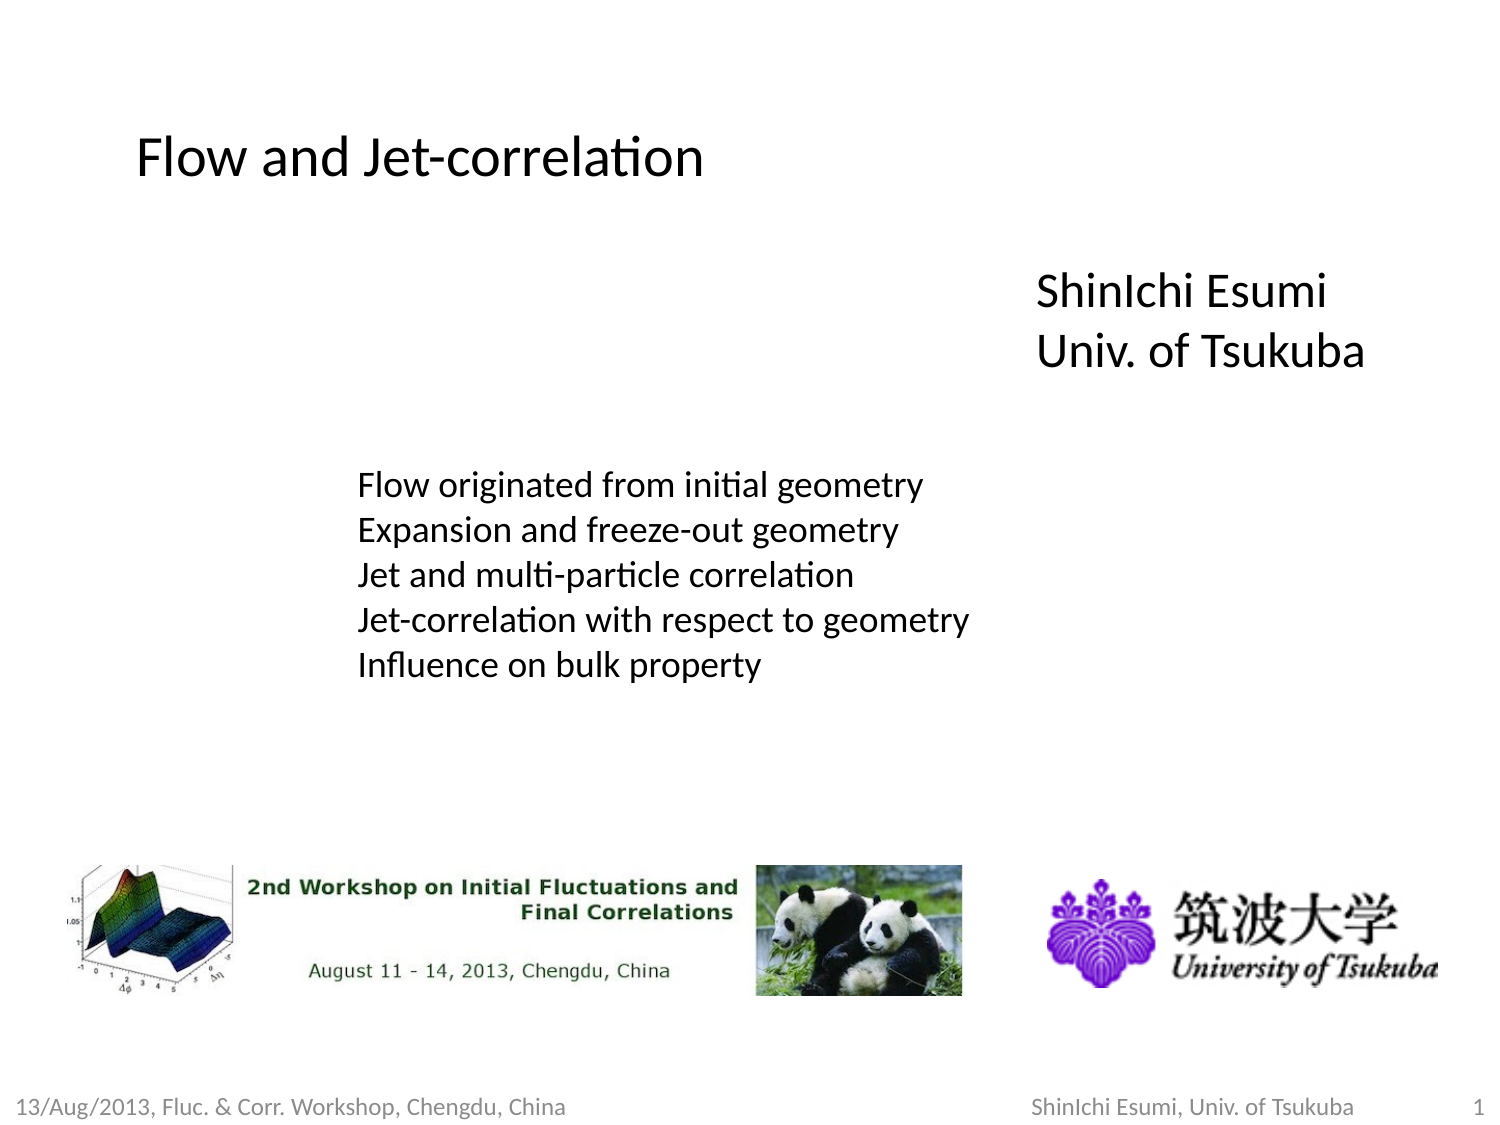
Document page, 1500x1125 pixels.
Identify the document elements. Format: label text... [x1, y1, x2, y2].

picture [1047, 879, 1438, 988]
text_box Flow and Jet-correlation ShinIchi Esumi Univ. of Tsukuba [121, 110, 1381, 385]
footer ShinIchi Esumi, Univ. of Tsukuba [1006, 1086, 1380, 1124]
slide_number 13/Aug/2013, Fluc. & Corr. Workshop, Chengdu, China [0, 1086, 585, 1125]
picture [67, 864, 963, 996]
slide_number 1 [1395, 1086, 1500, 1124]
text_box Flow originated from initial geometry Expansion and freeze-out geometry Jet and multi-particle correlation Jet-correlation with respect to geometry Influence on bulk property [342, 452, 986, 693]
